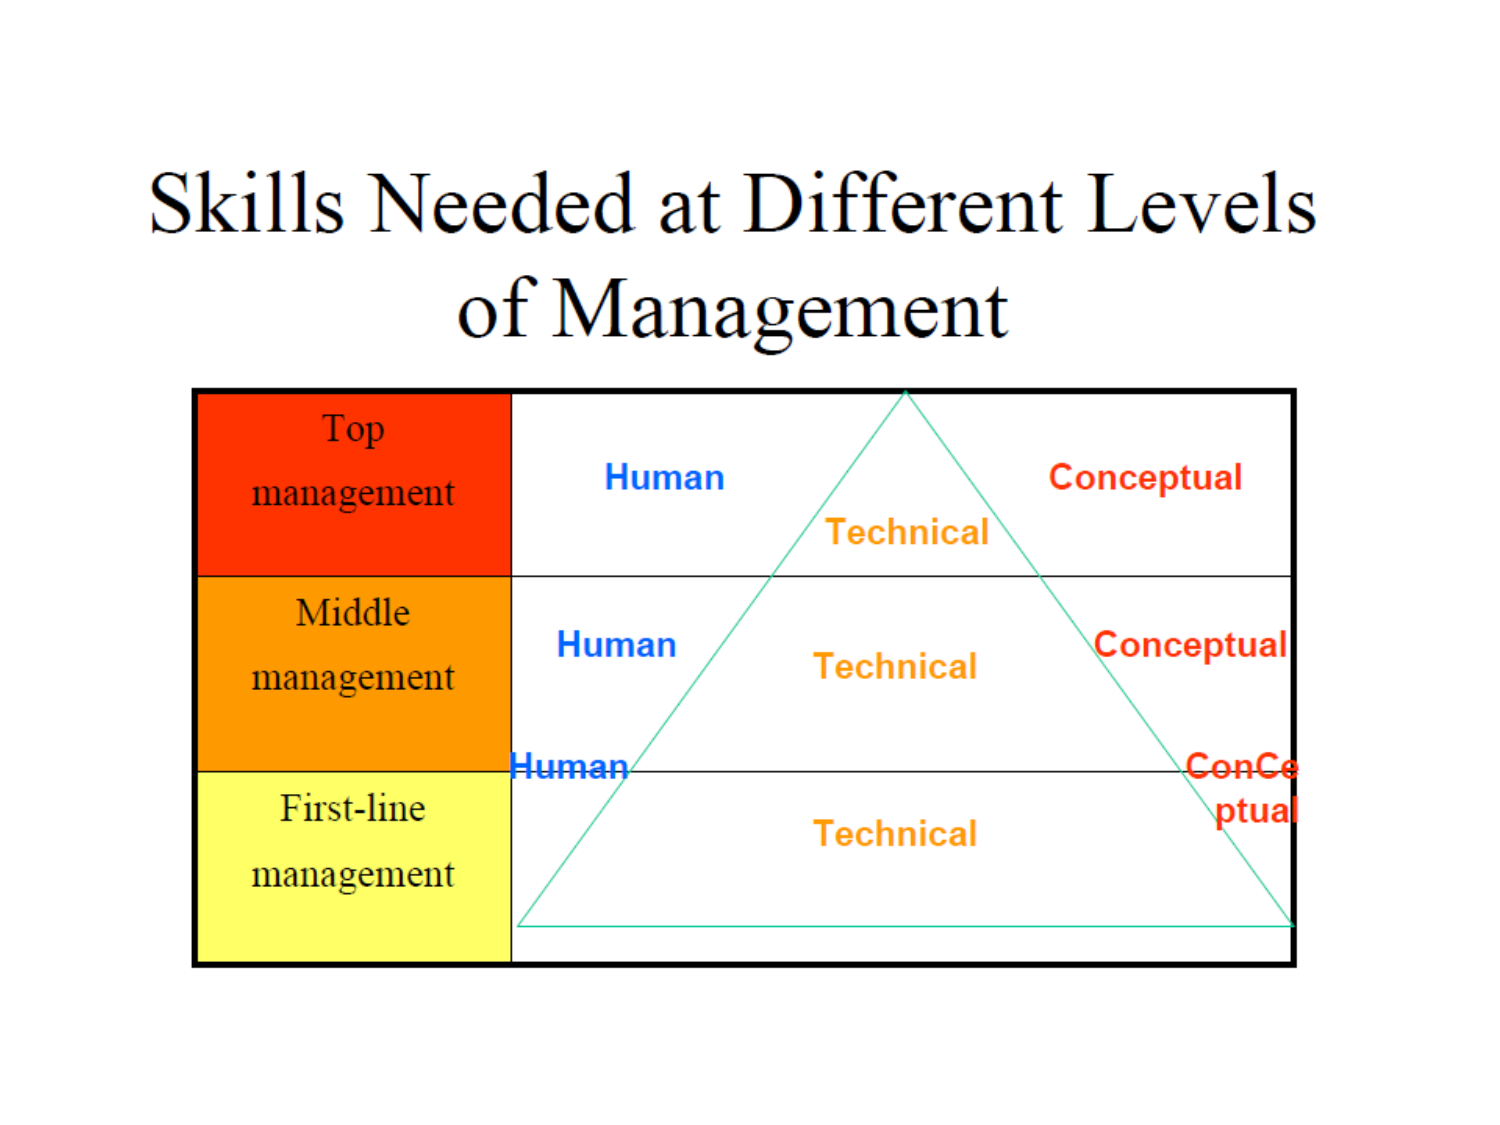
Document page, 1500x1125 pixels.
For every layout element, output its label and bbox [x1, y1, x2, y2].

picture [94, 123, 1405, 1001]
